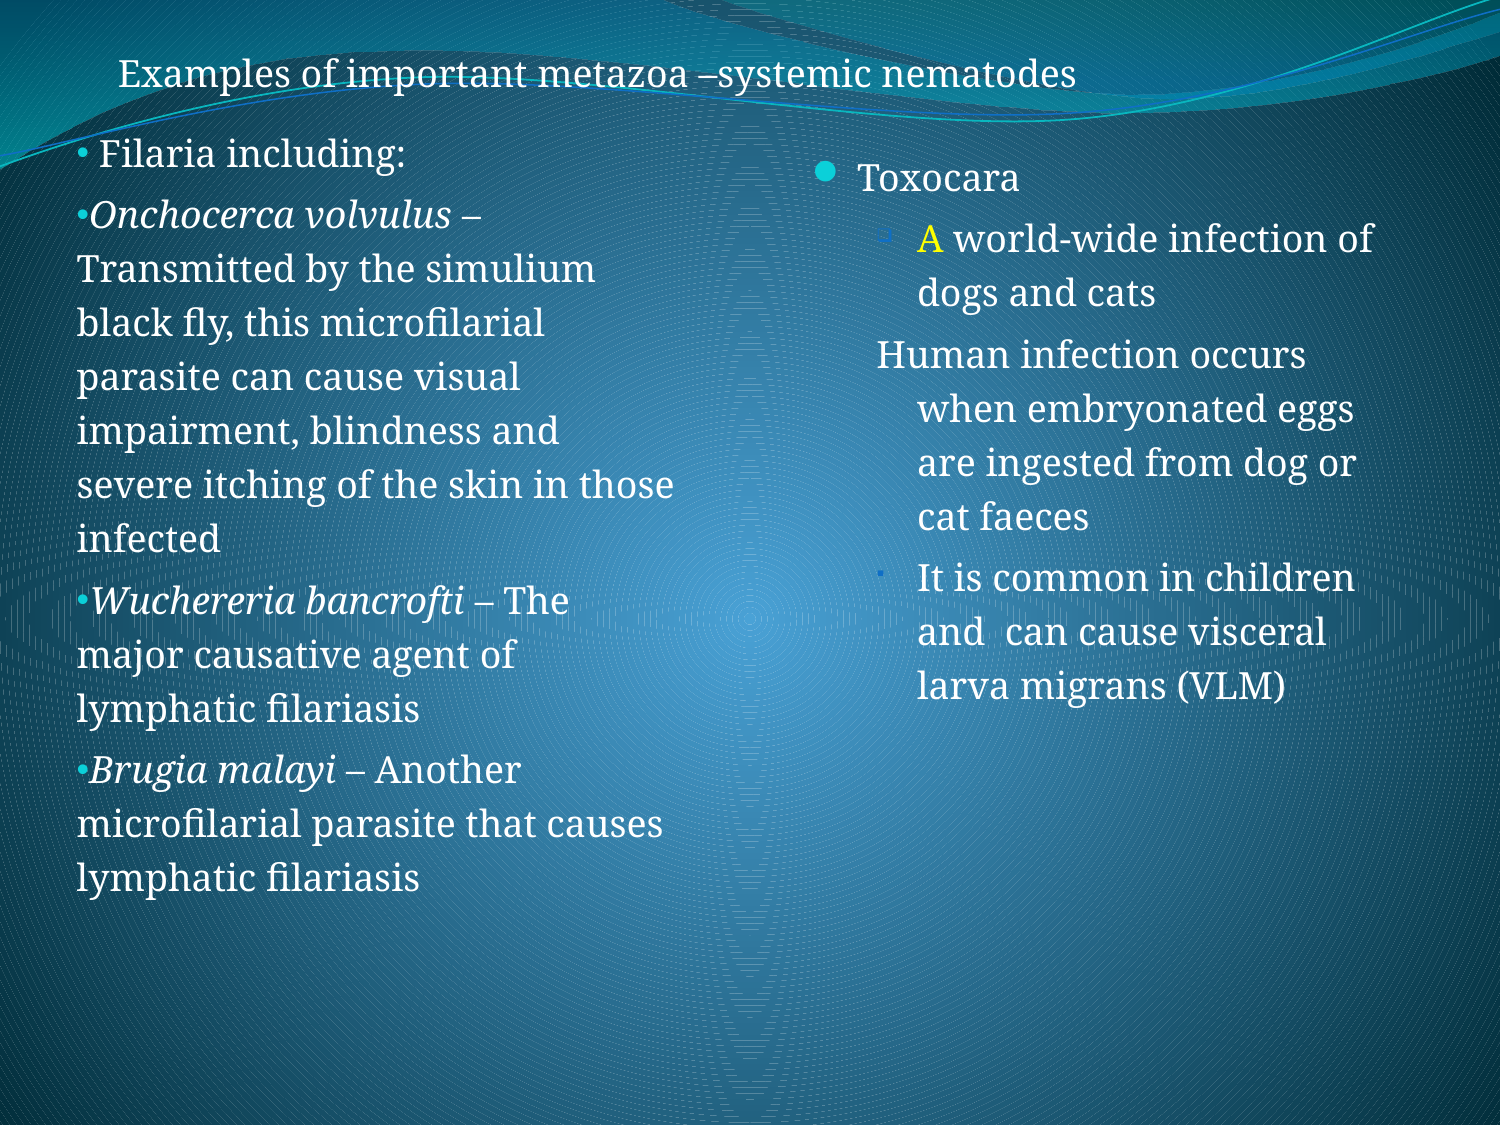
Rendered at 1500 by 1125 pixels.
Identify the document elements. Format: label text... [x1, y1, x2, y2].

text_box Toxocara A world-wide infection of dogs and cats Human infection occurs when embryonated eggs are ingested from dog or cat faeces It is common in children and can cause visceral larva migrans (VLM) [797, 137, 1412, 965]
text_box [692, 172, 797, 368]
text_box Examples of important metazoa –systemic nematodes [53, 42, 1093, 103]
text_box Filaria including: Onchocerca volvulus – Transmitted by the simulium black fly, this microfilarial parasite can cause visual impairment, blindness and severe itching of the skin in those infected Wuchereria bancrofti – The major causative agent of lymphatic filariasis Brugia malayi – Another microfilarial parasite that causes lymphatic filariasis [76, 113, 692, 917]
